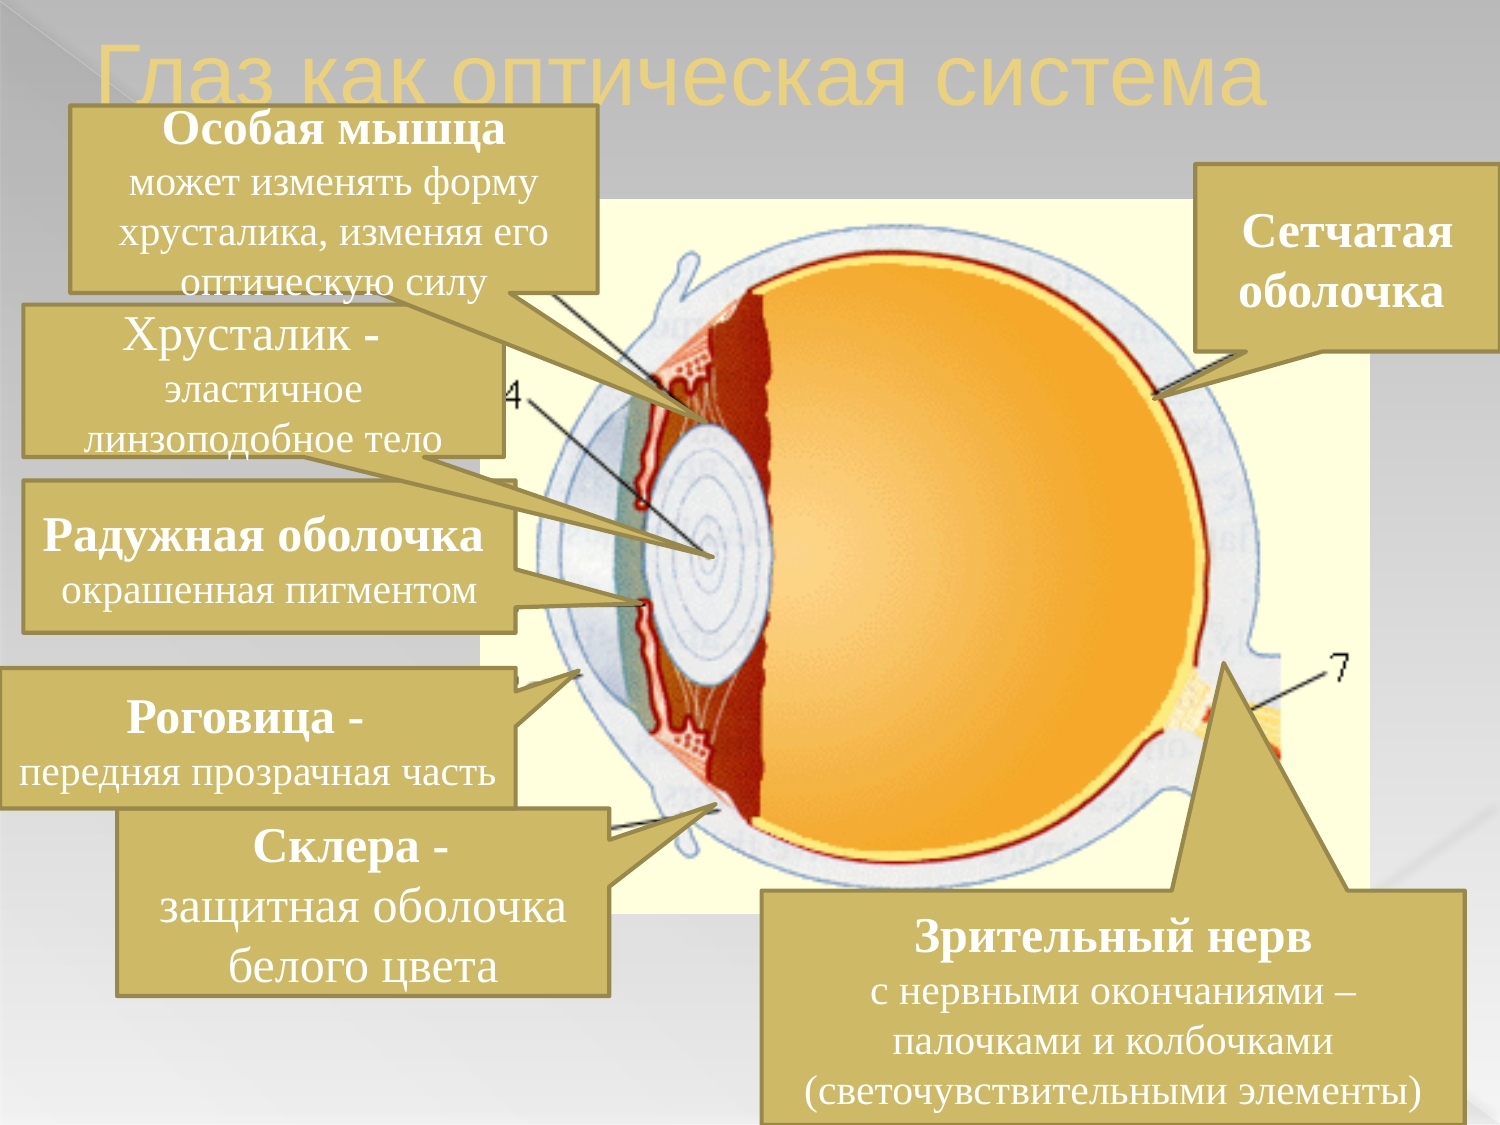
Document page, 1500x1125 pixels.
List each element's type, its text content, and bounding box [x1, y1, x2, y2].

text_box Хрусталик - эластичное линзоподобное тело [21, 302, 470, 500]
text_box Зрительный нерв с нервными окончаниями – палочками и колбочками (светочувствительными элементы) [759, 888, 1467, 1125]
text_box Роговица - передняя прозрачная часть [0, 665, 470, 811]
text_box Склера - защитная оболочка белого цвета [115, 811, 612, 999]
text_box Радужная оболочка окрашенная пигментом [21, 478, 470, 635]
text_box Сетчатая оболочка [1193, 161, 1500, 354]
text_box Особая мышца может изменять форму хрусталика, изменяя его оптическую силу [68, 103, 600, 332]
title Глаз как оптическая система [0, 0, 1289, 141]
picture [480, 198, 1370, 915]
